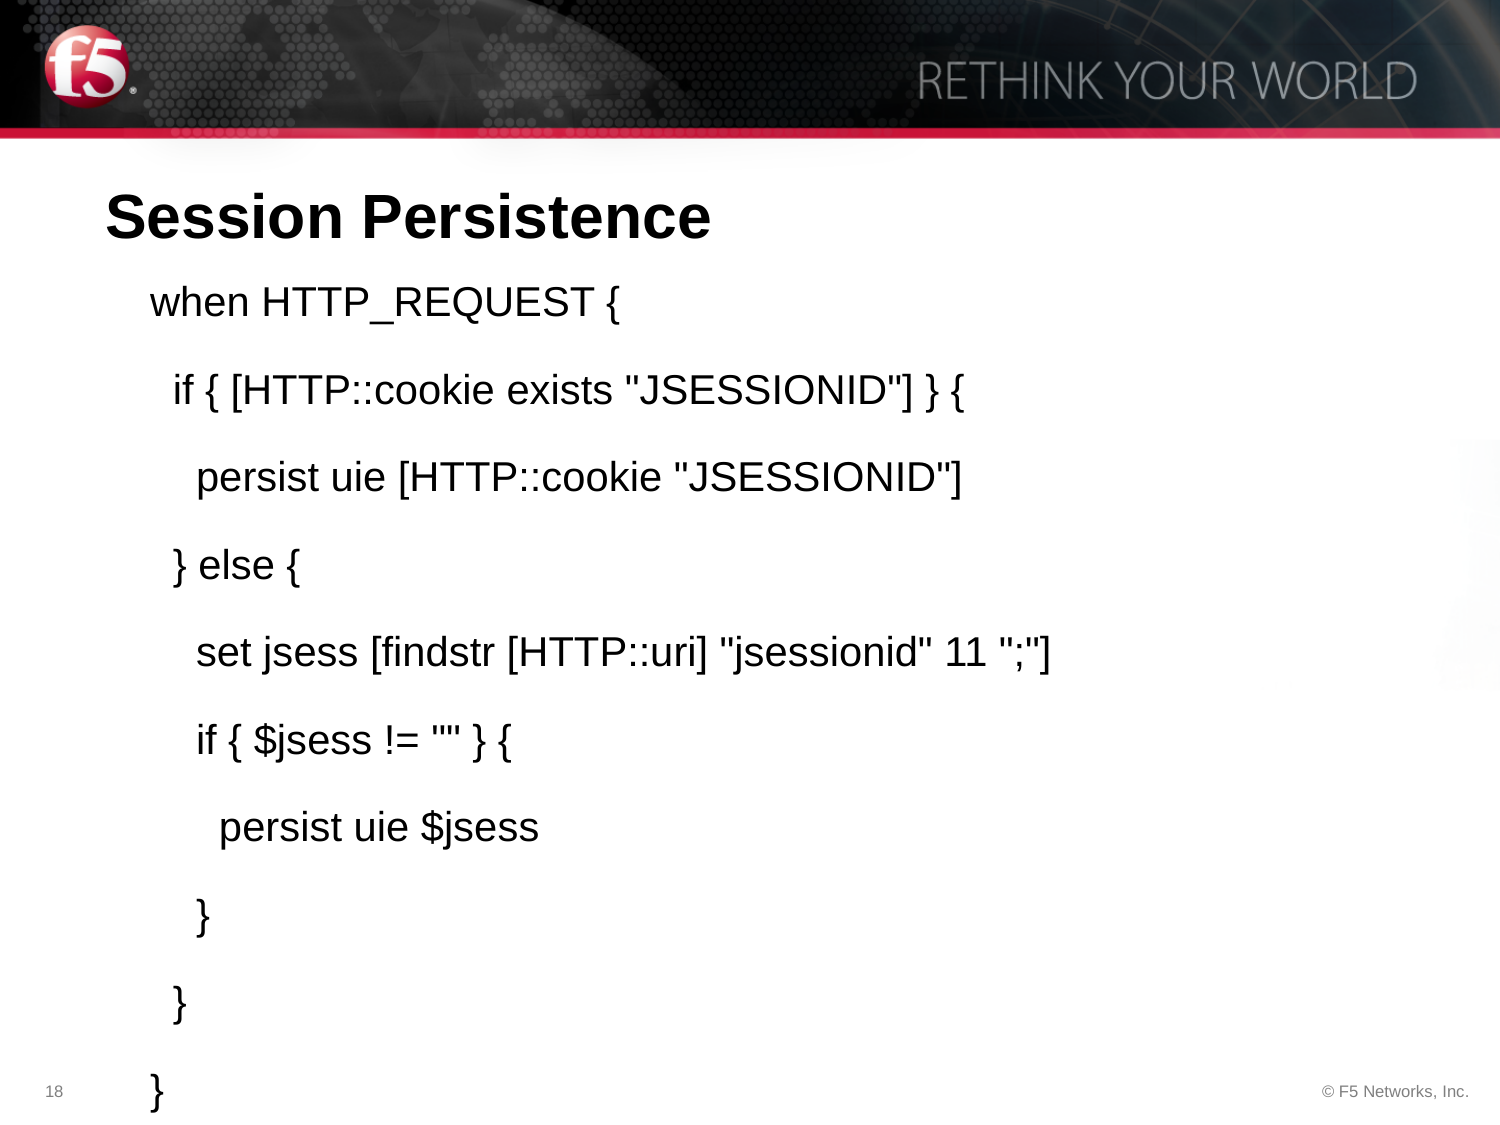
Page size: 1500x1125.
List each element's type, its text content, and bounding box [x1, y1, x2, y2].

title Session Persistence [104, 179, 1396, 331]
picture [0, 0, 1500, 1125]
list when HTTP_REQUEST { if { [HTTP::cookie exists "JSESSIONID"] } { persist uie [HTTP::cookie "JSESSIONID"] } else { set jsess [findstr [HTTP::uri] "jsessionid" 11 ";"] if { $jsess != "" } { persist uie $jsess } } } [150, 275, 1500, 925]
